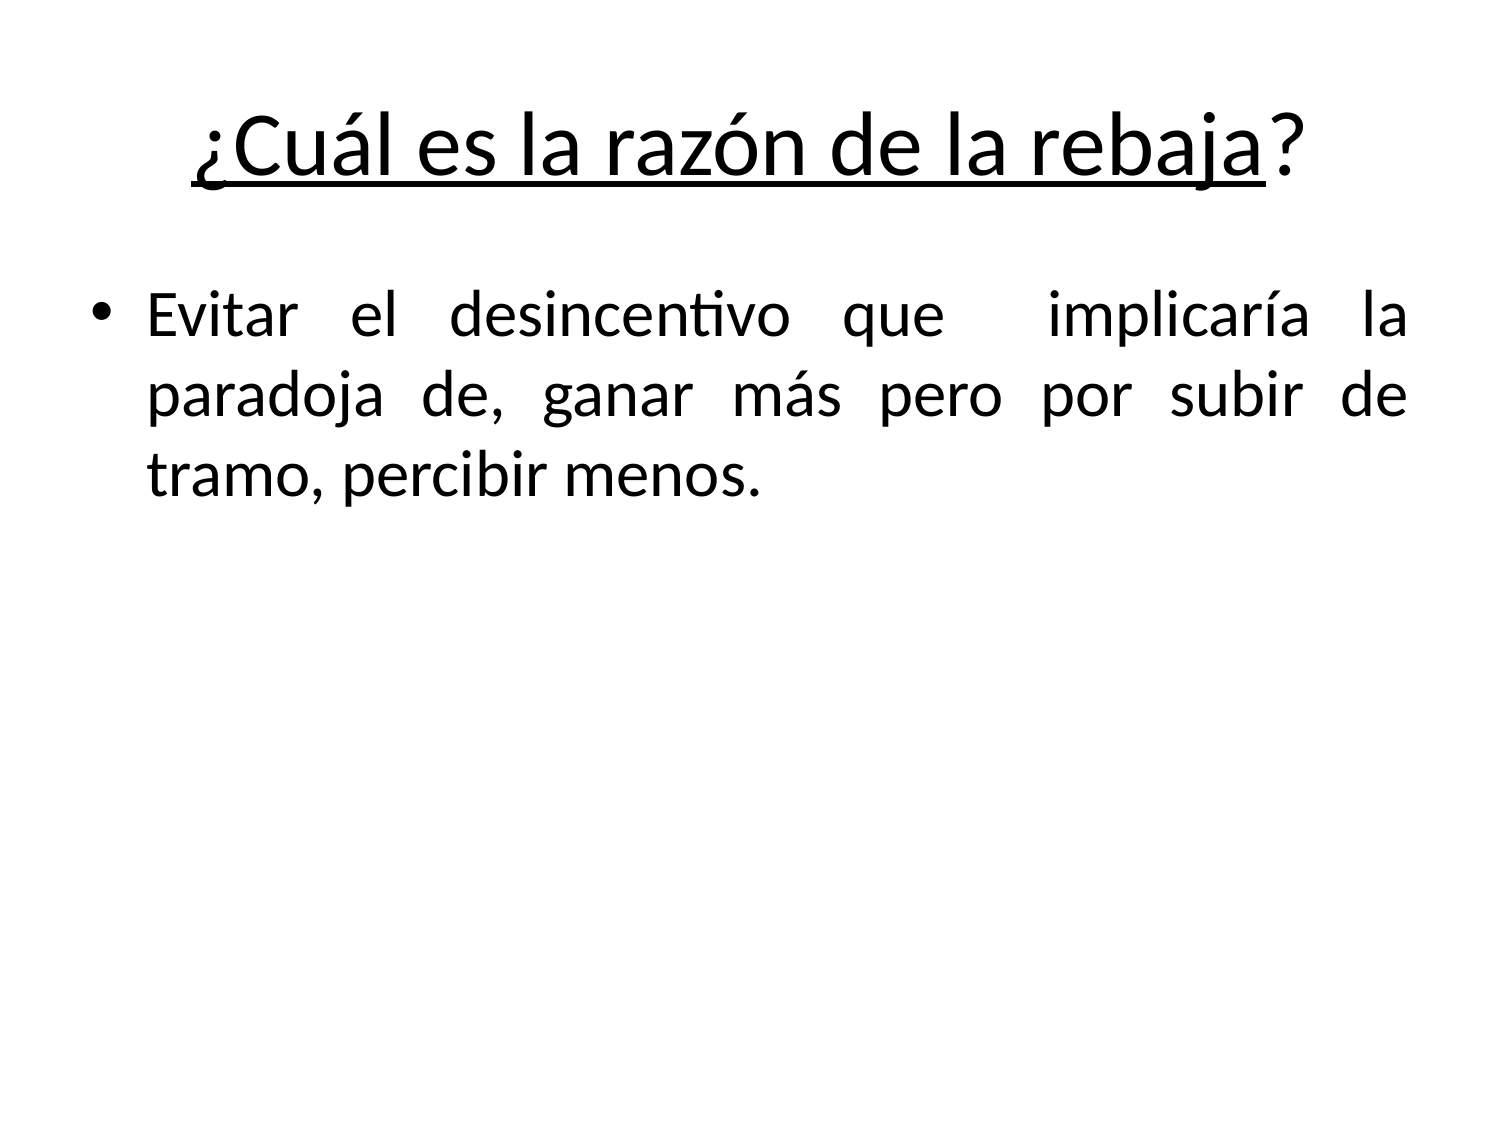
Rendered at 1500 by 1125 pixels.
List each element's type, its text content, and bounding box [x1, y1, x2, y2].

title ¿Cuál es la razón de la rebaja? [74, 44, 1426, 233]
list Evitar el desincentivo que implicaría la paradoja de, ganar más pero por subir de tramo, percibir menos. [74, 262, 1426, 1006]
